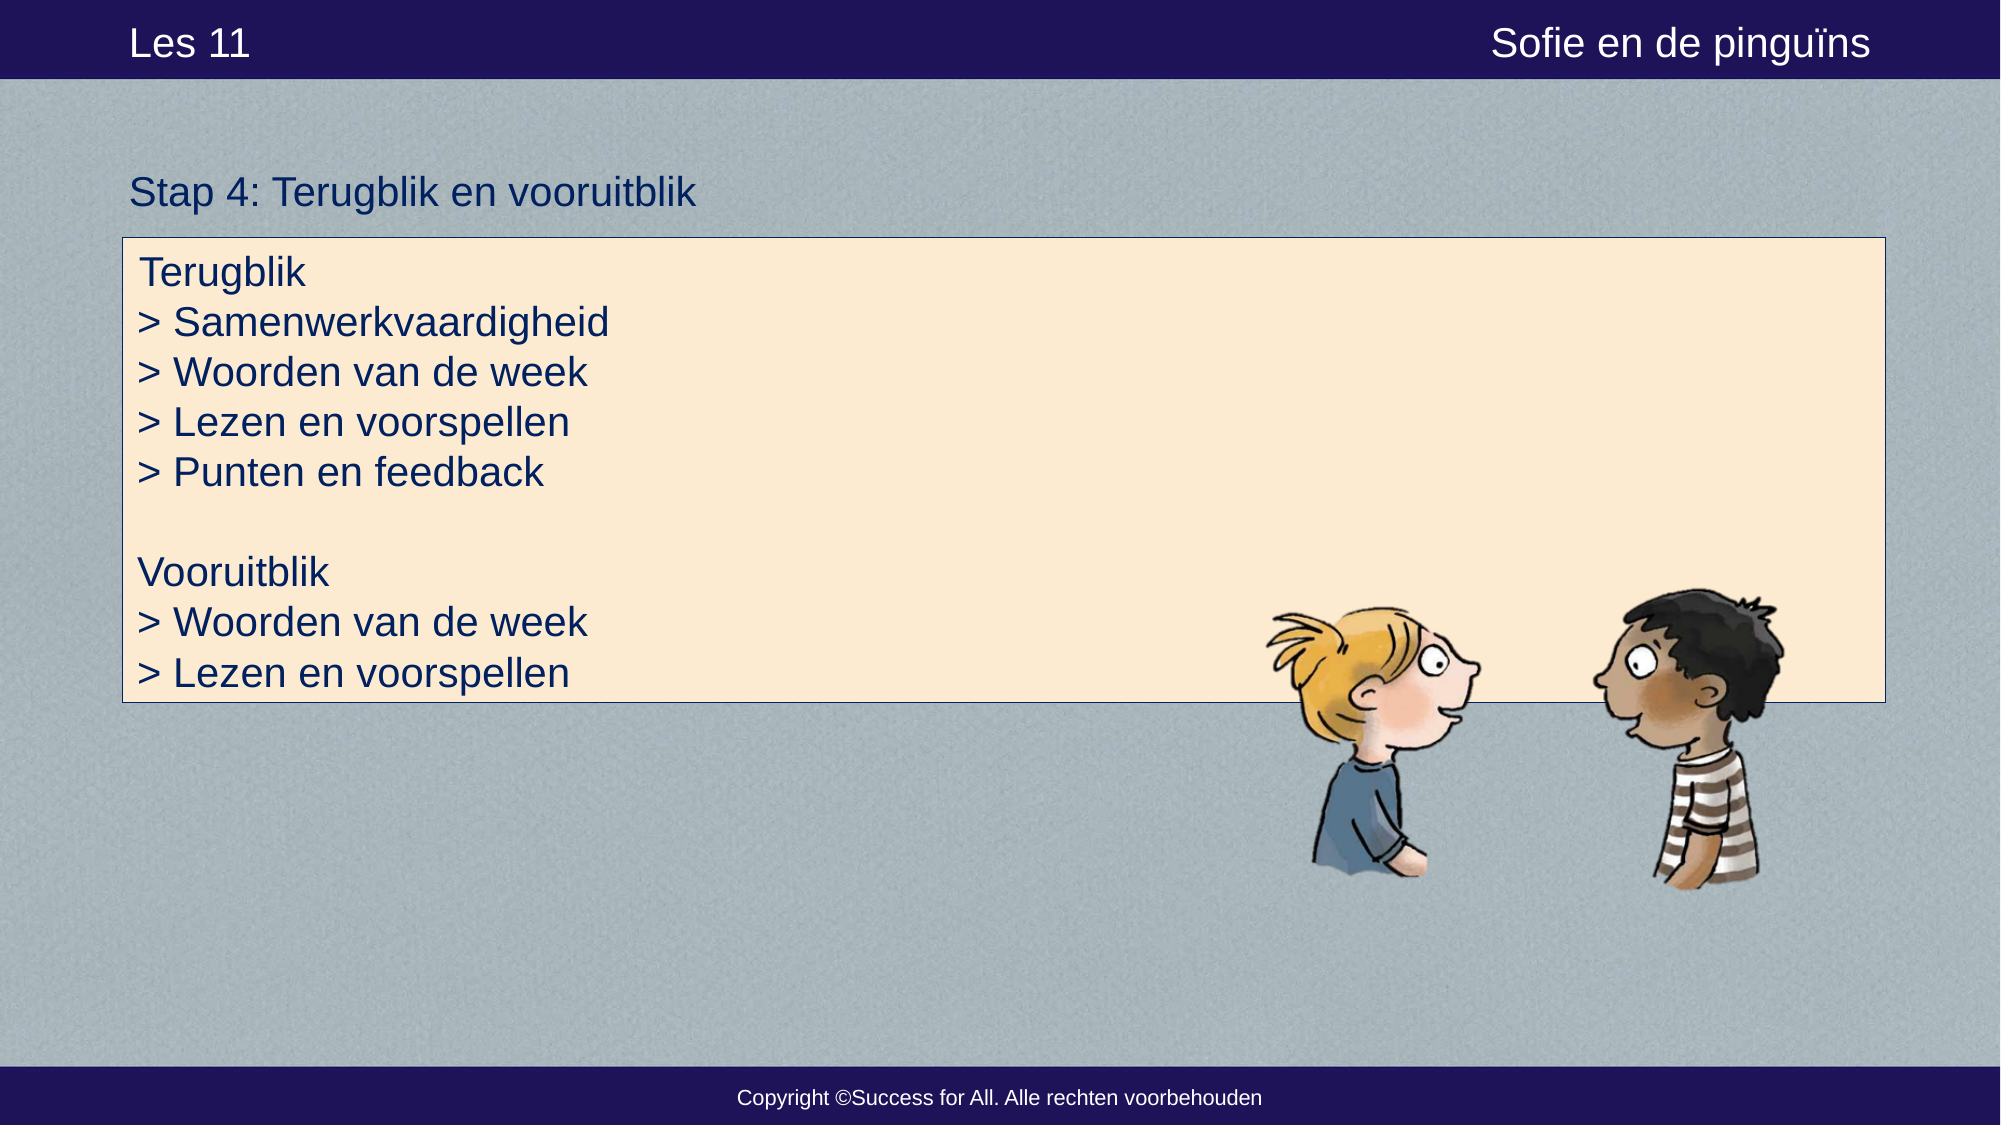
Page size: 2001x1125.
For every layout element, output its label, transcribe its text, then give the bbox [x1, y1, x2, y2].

text_box Terugblik > Samenwerkvaardigheid > Woorden van de week > Lezen en voorspellen > Punten en feedback Vooruitblik > Woorden van de week > Lezen en voorspellen [122, 237, 1886, 703]
text_box Sofie en de pinguïns [999, 8, 1886, 73]
text_box Copyright ©Success for All. Alle rechten voorbehouden [0, 1076, 2000, 1125]
text_box Les 11 [114, 8, 354, 73]
picture [0, 0, 2001, 1125]
text_box Stap 4: Terugblik en vooruitblik [114, 157, 907, 223]
